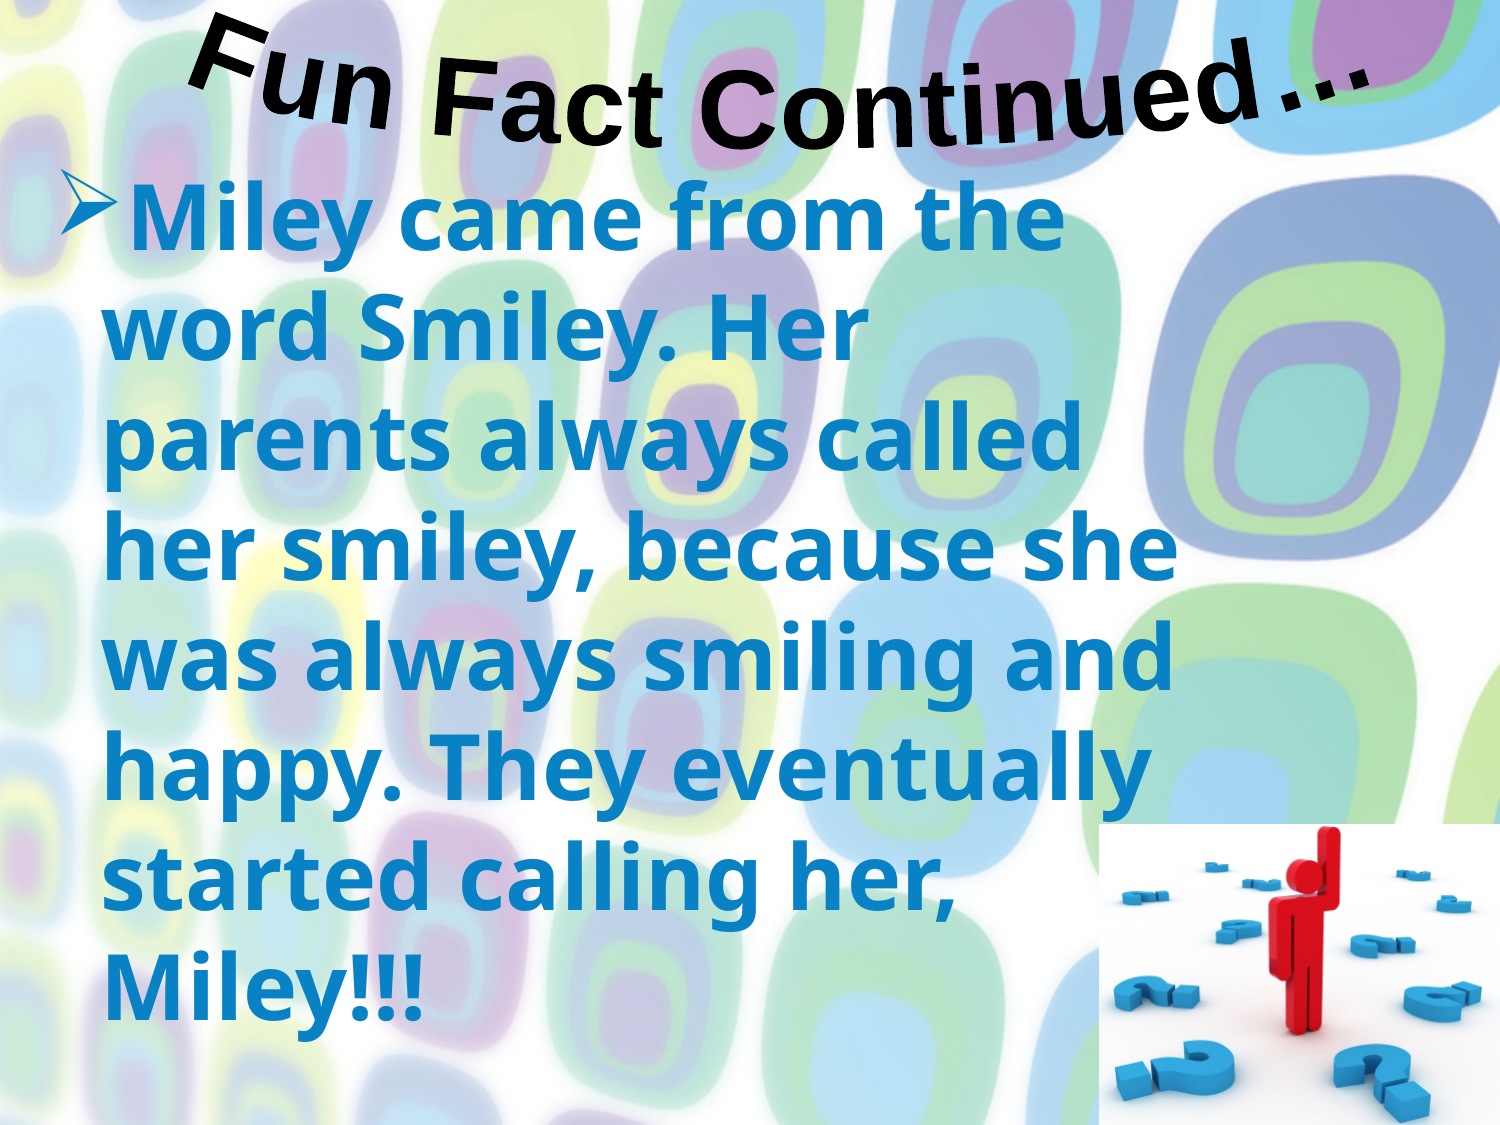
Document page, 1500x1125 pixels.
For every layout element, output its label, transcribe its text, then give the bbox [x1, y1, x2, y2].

picture [0, 0, 1500, 1125]
text_box Miley came from the word Smiley. Her parents always called her smiley, because she was always smiling and happy. They eventually started calling her, Miley!!! [38, 151, 1214, 1046]
